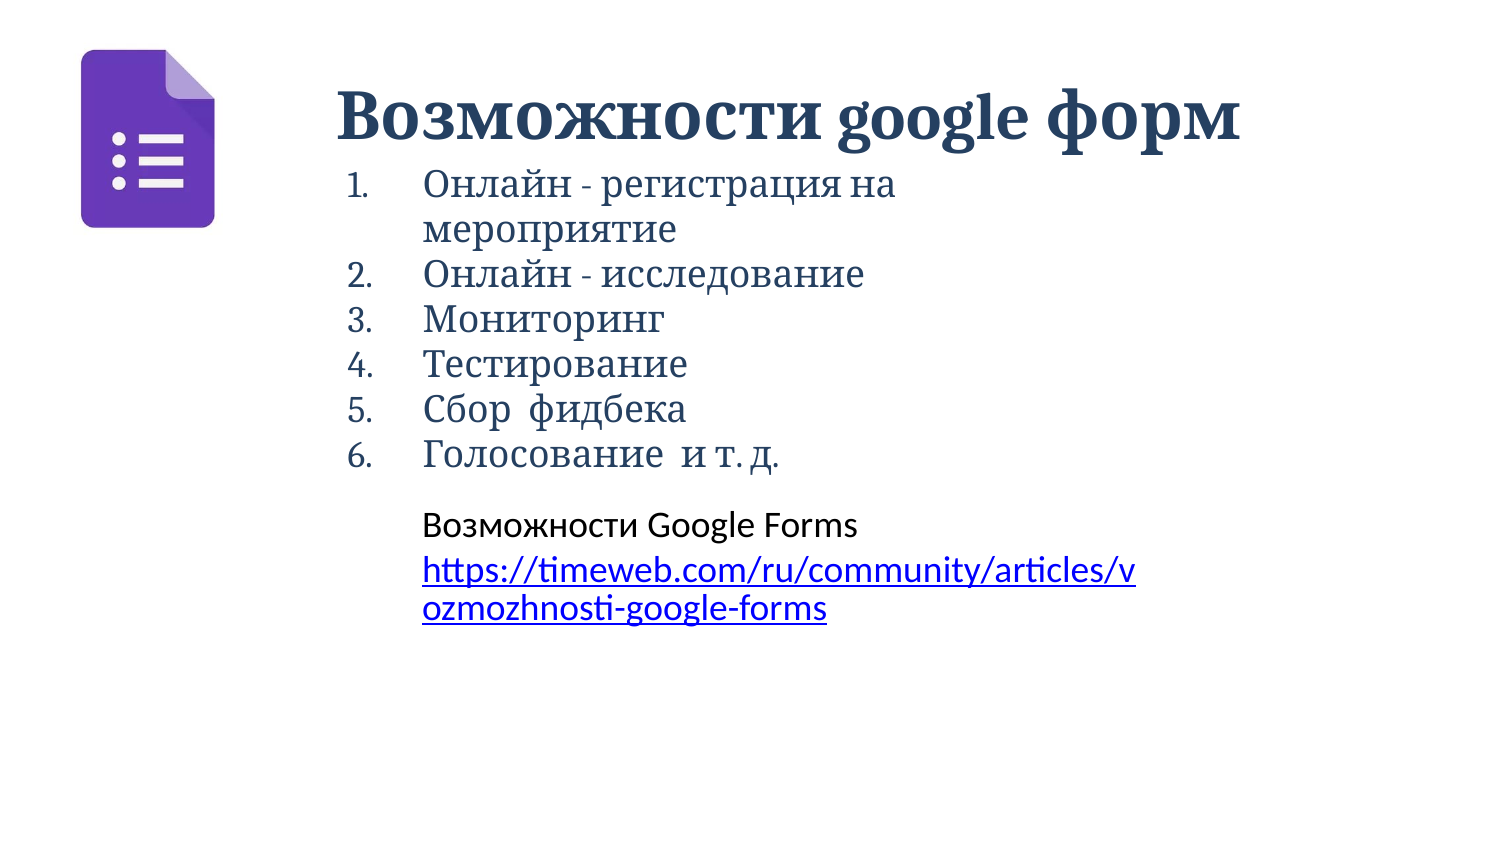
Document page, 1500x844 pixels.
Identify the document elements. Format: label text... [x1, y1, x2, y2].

picture [40, 31, 255, 245]
text_box Возможности google форм [324, 67, 1302, 159]
text_box Онлайн - регистрация на мероприятие Онлайн - исследование Мониторинг Тестирование Сбор фидбека Голосование и т. д. [336, 153, 1152, 526]
text_box Возможности Google Forms https://timeweb.com/ru/community/articles/vozmozhnosti-google-forms [407, 492, 1158, 643]
